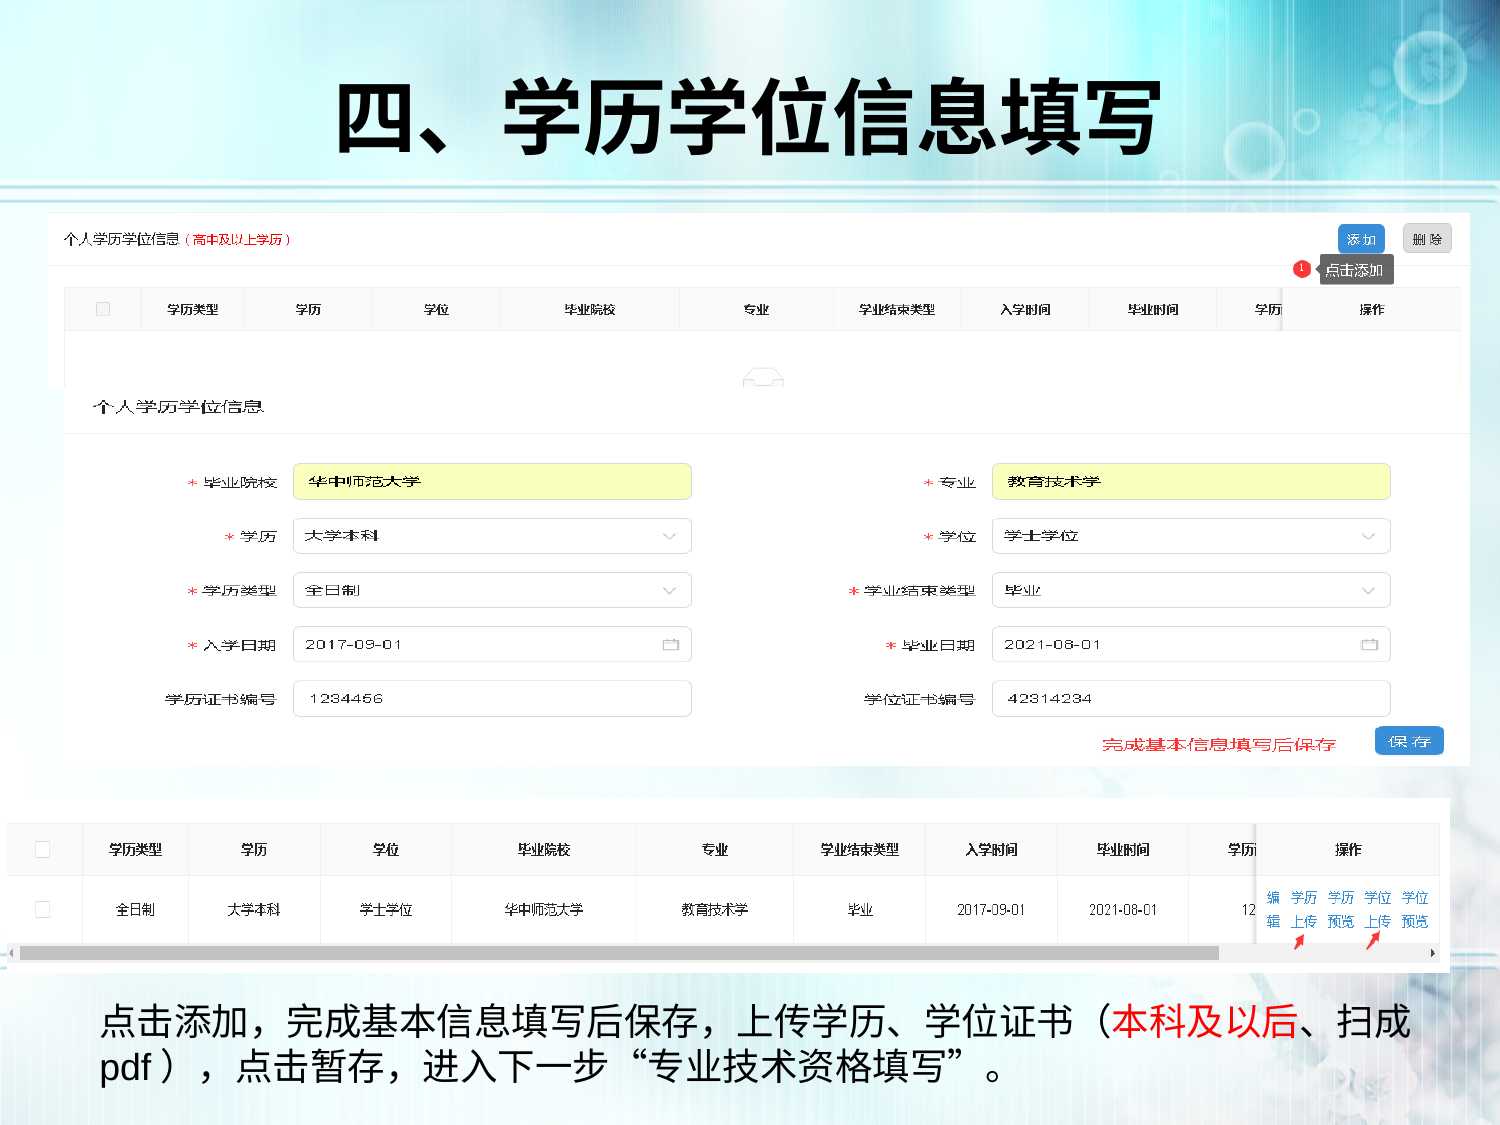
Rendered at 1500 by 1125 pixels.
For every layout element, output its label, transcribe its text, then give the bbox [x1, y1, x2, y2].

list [48, 212, 1470, 388]
picture [0, 0, 1500, 1125]
text_box 点击添加，完成基本信息填写后保存，上传学历、学位证书（本科及以后、扫成pdf），点击暂存，进入下一步“专业技术资格填写”。 [84, 990, 1447, 1096]
title 四、学历学位信息填写 [74, 45, 1426, 185]
